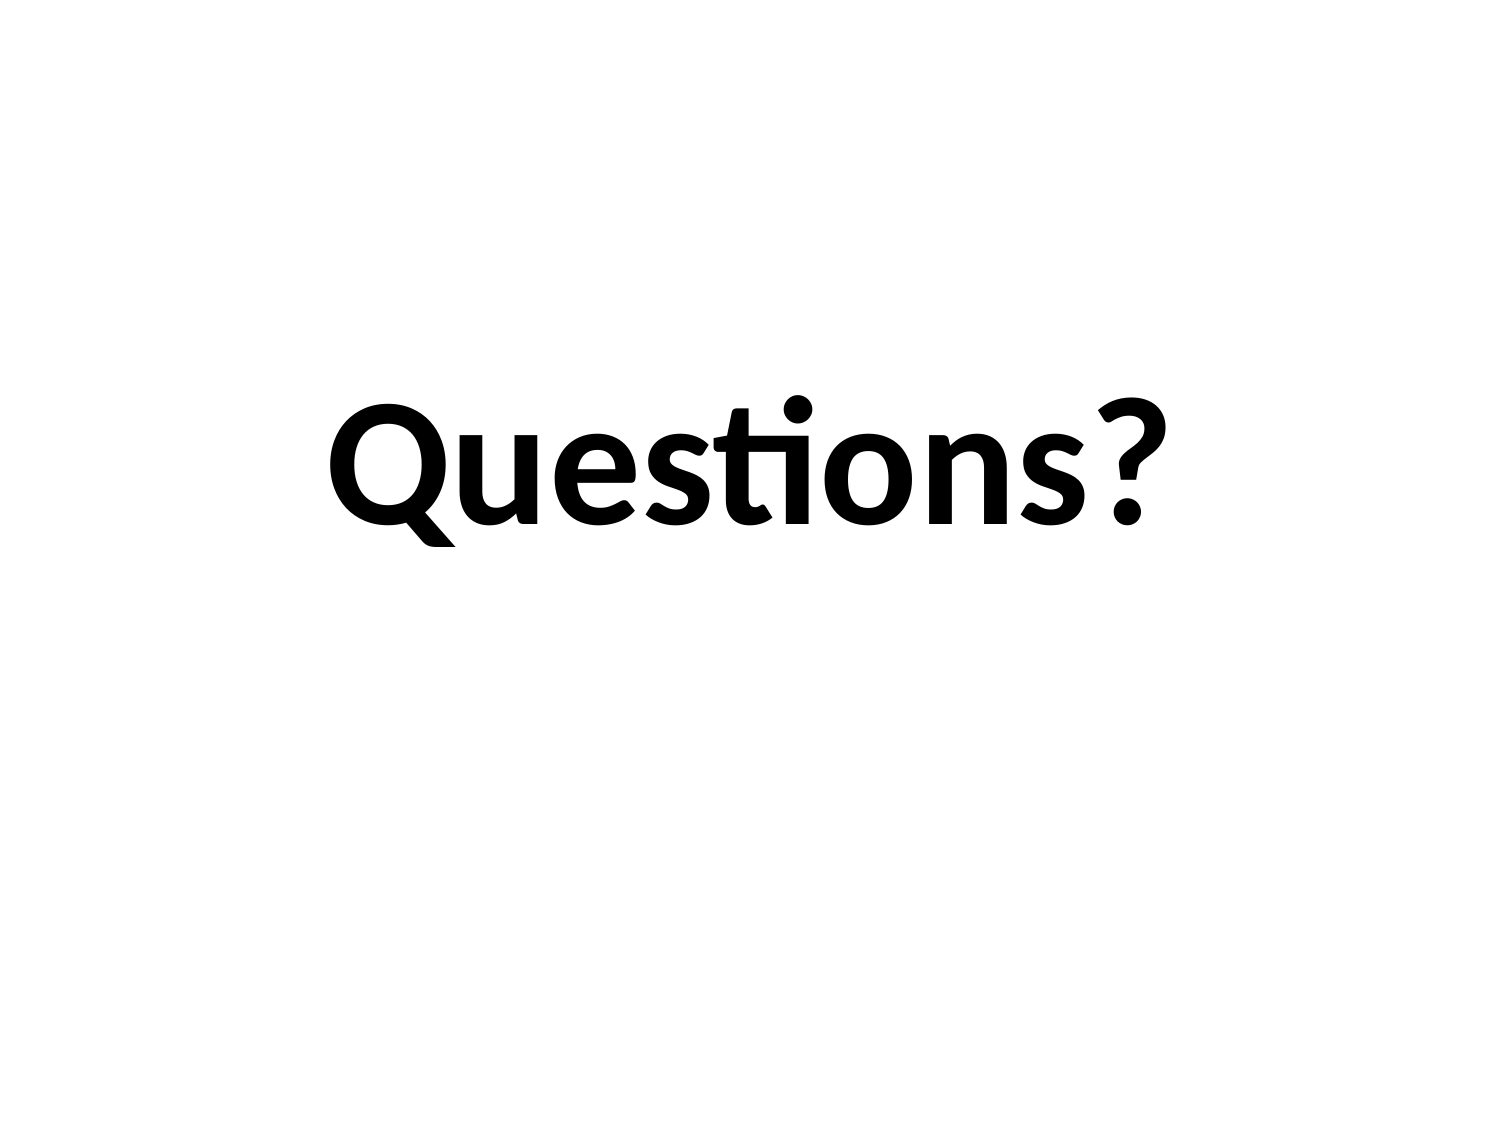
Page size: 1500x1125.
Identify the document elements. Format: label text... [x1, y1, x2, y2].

title Questions? [75, 45, 1425, 858]
